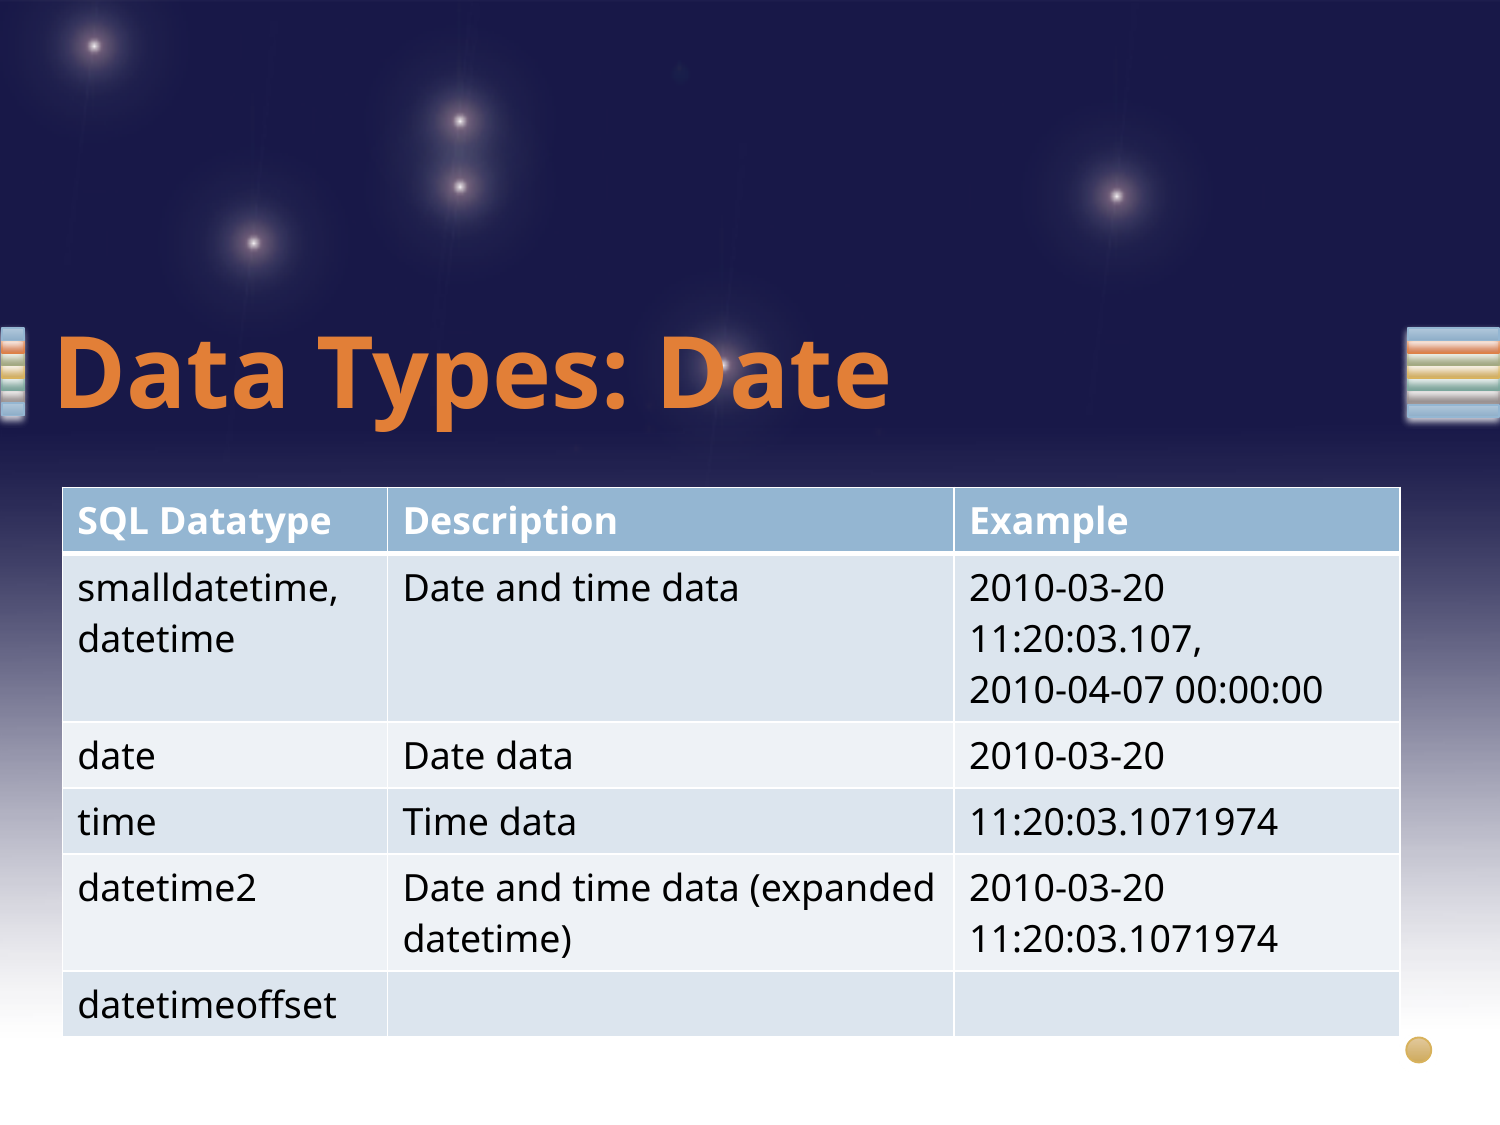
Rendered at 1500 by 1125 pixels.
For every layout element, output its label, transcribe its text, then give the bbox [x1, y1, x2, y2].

table_cell datetime2 [63, 855, 387, 970]
table_cell datetimeoffset [63, 972, 387, 1036]
table_cell 2010-03-20 [955, 723, 1399, 787]
table_cell smalldatetime, datetime [63, 556, 387, 721]
picture [0, 0, 1500, 1125]
table_cell 2010-03-20 11:20:03.1071974 [955, 855, 1399, 970]
table_header SQL Datatype [63, 488, 387, 551]
title Data Types: Date [37, 275, 1388, 463]
table_header Example [955, 488, 1399, 551]
table_cell Date and time data (expanded datetime) [388, 855, 953, 970]
table_cell [388, 972, 953, 1036]
table_cell Date data [388, 723, 953, 787]
table_cell Date and time data [388, 556, 953, 721]
table_cell 2010-03-20 11:20:03.107, 2010-04-07 00:00:00 [955, 556, 1399, 721]
table_cell Time data [388, 789, 953, 853]
table_cell time [63, 789, 387, 853]
table_cell date [63, 723, 387, 787]
table_cell 11:20:03.1071974 [955, 789, 1399, 853]
table_header Description [388, 488, 953, 551]
table_cell [955, 972, 1399, 1036]
text_box [74, 462, 1438, 1050]
